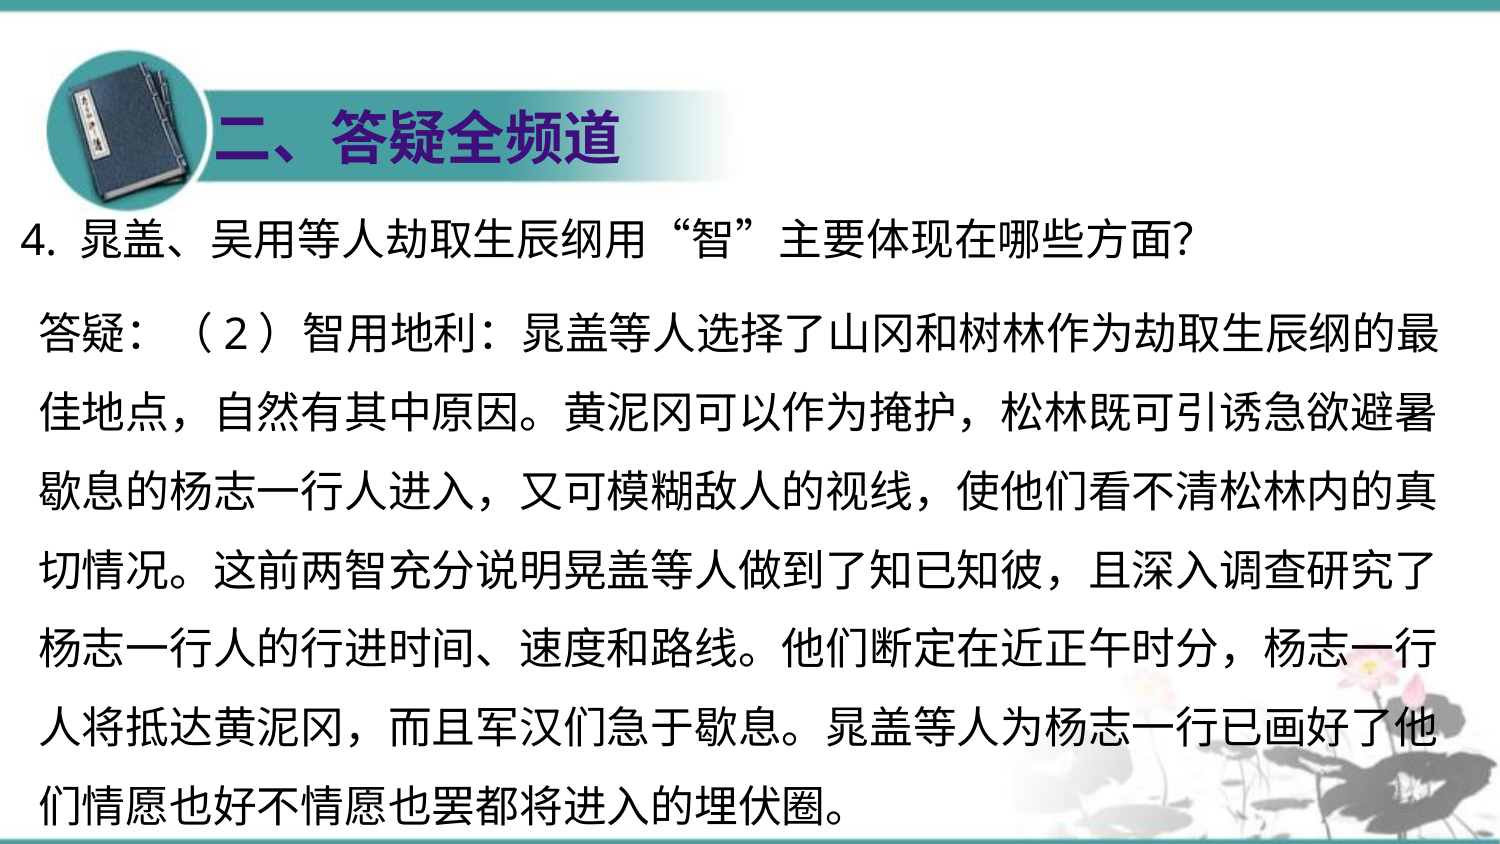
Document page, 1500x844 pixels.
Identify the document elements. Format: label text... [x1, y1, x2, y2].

text_box 答疑：（2）智用地利：晁盖等人选择了山冈和树林作为劫取生辰纲的最佳地点，自然有其中原因。黄泥冈可以作为掩护，松林既可引诱急欲避暑歇息的杨志一行人进入，又可模糊敌人的视线，使他们看不清松林内的真切情况。这前两智充分说明晃盖等人做到了知已知彼，且深入调查研究了杨志一行人的行进时间、速度和路线。他们断定在近正午时分，杨志一行人将抵达黄泥冈，而且军汉们急于歇息。晁盖等人为杨志一行已画好了他们情愿也好不情愿也罢都将进入的埋伏圈。 [23, 272, 1477, 839]
text_box 4. 晁盖、吴用等人劫取生辰纲用“智”主要体现在哪些方面？ [5, 204, 1477, 272]
text_box 二、答疑全频道 [199, 93, 1249, 179]
picture [0, 0, 1500, 844]
